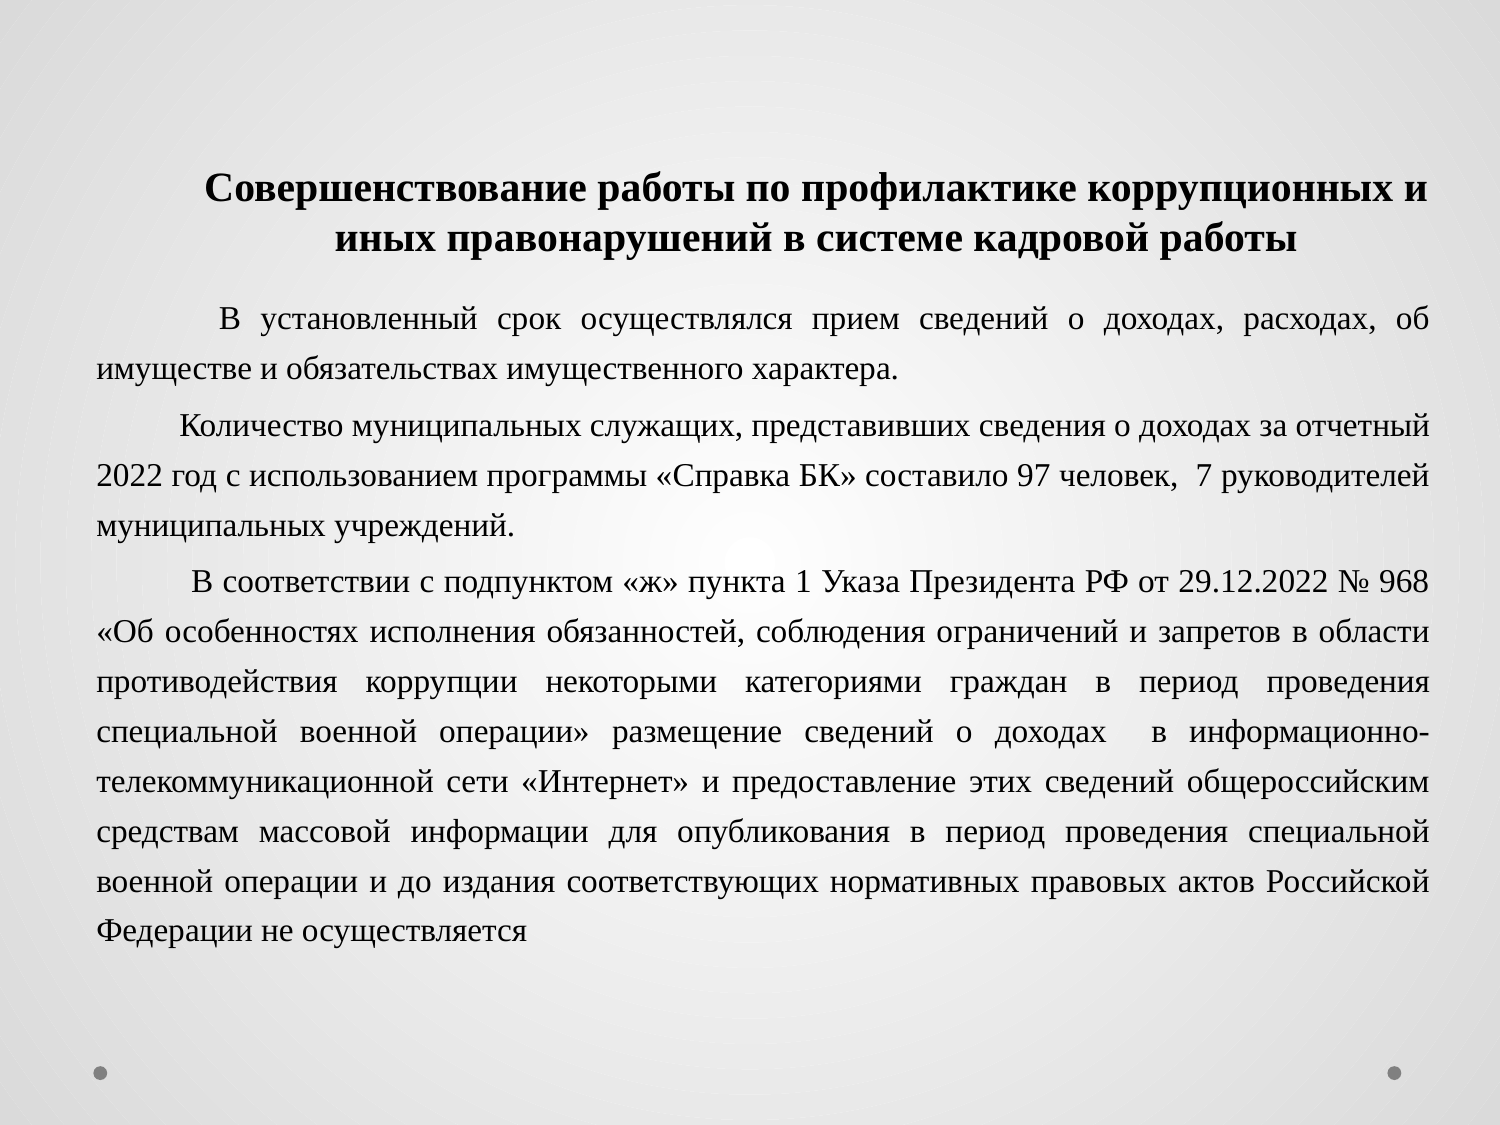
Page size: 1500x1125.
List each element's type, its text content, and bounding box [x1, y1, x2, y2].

list  В установленный срок осуществлялся прием сведений о доходах, расходах, об имуществе и обязательствах имущественного характера.  Количество муниципальных служащих, представивших сведения о доходах за отчетный 2022 год с использованием программы «Справка БК» составило 97 человек, 7 руководителей муниципальных учреждений.  В соответствии с подпунктом «ж» пункта 1 Указа Президента РФ от 29.12.2022 № 968 «Об особенностях исполнения обязанностей, соблюдения ограничений и запретов в области противодействия коррупции некоторыми категориями граждан в период проведения специальной военной операции» размещение сведений о доходах в информационно-телекоммуникационной сети «Интернет» и предоставление этих сведений общероссийским средствам массовой информации для опубликования в период проведения специальной военной операции и до издания соответствующих нормативных правовых актов Российской Федерации не осуществляется [81, 278, 1447, 1000]
title Совершенствование работы по профилактике коррупционных и иных правонарушений в системе кадровой работы [150, 137, 1483, 268]
